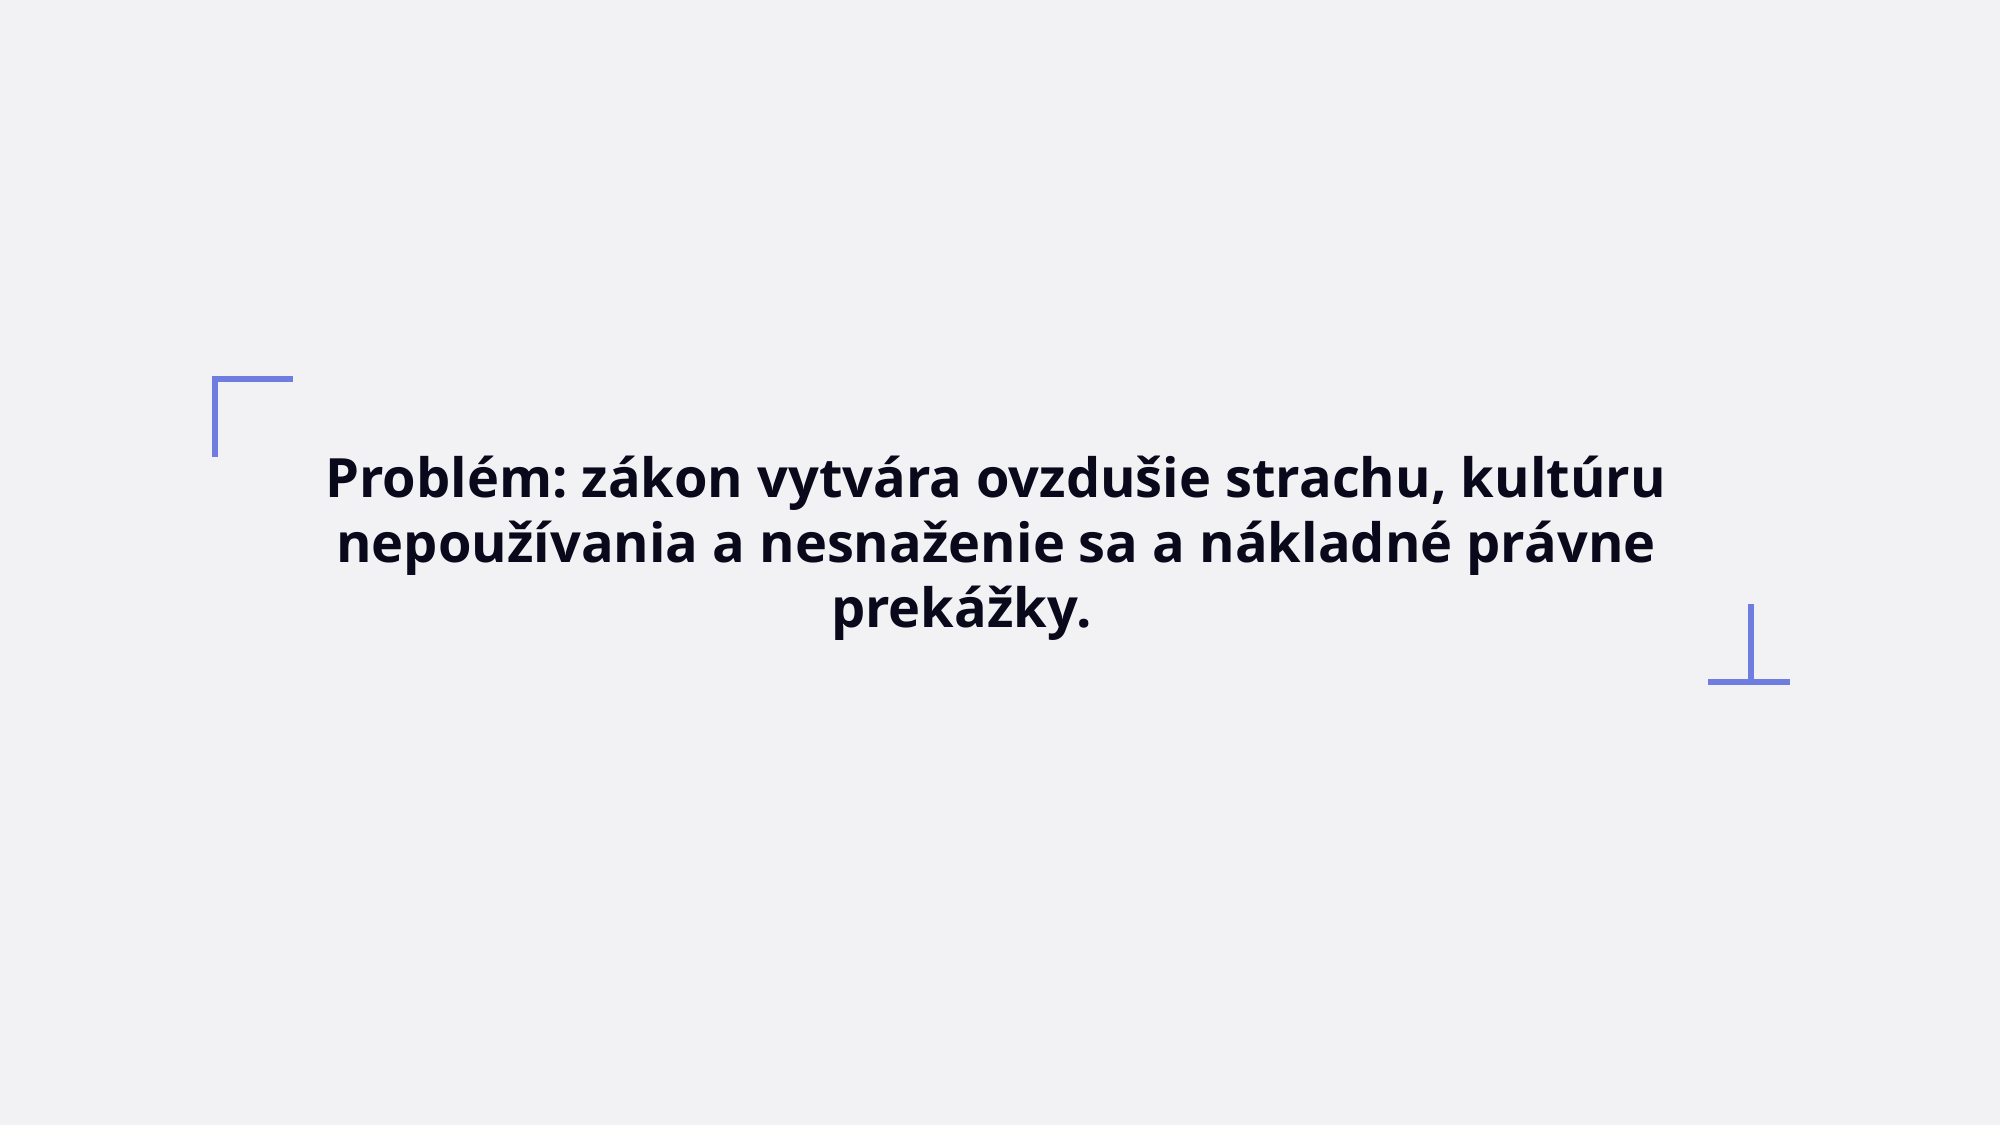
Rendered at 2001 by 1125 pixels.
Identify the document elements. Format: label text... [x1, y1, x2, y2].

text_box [214, 379, 290, 455]
text_box Problém: zákon vytvára ovzdušie strachu, kultúru nepoužívania a nesnaženie sa a nákladné právne prekážky. [257, 436, 1736, 646]
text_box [1711, 607, 1787, 683]
